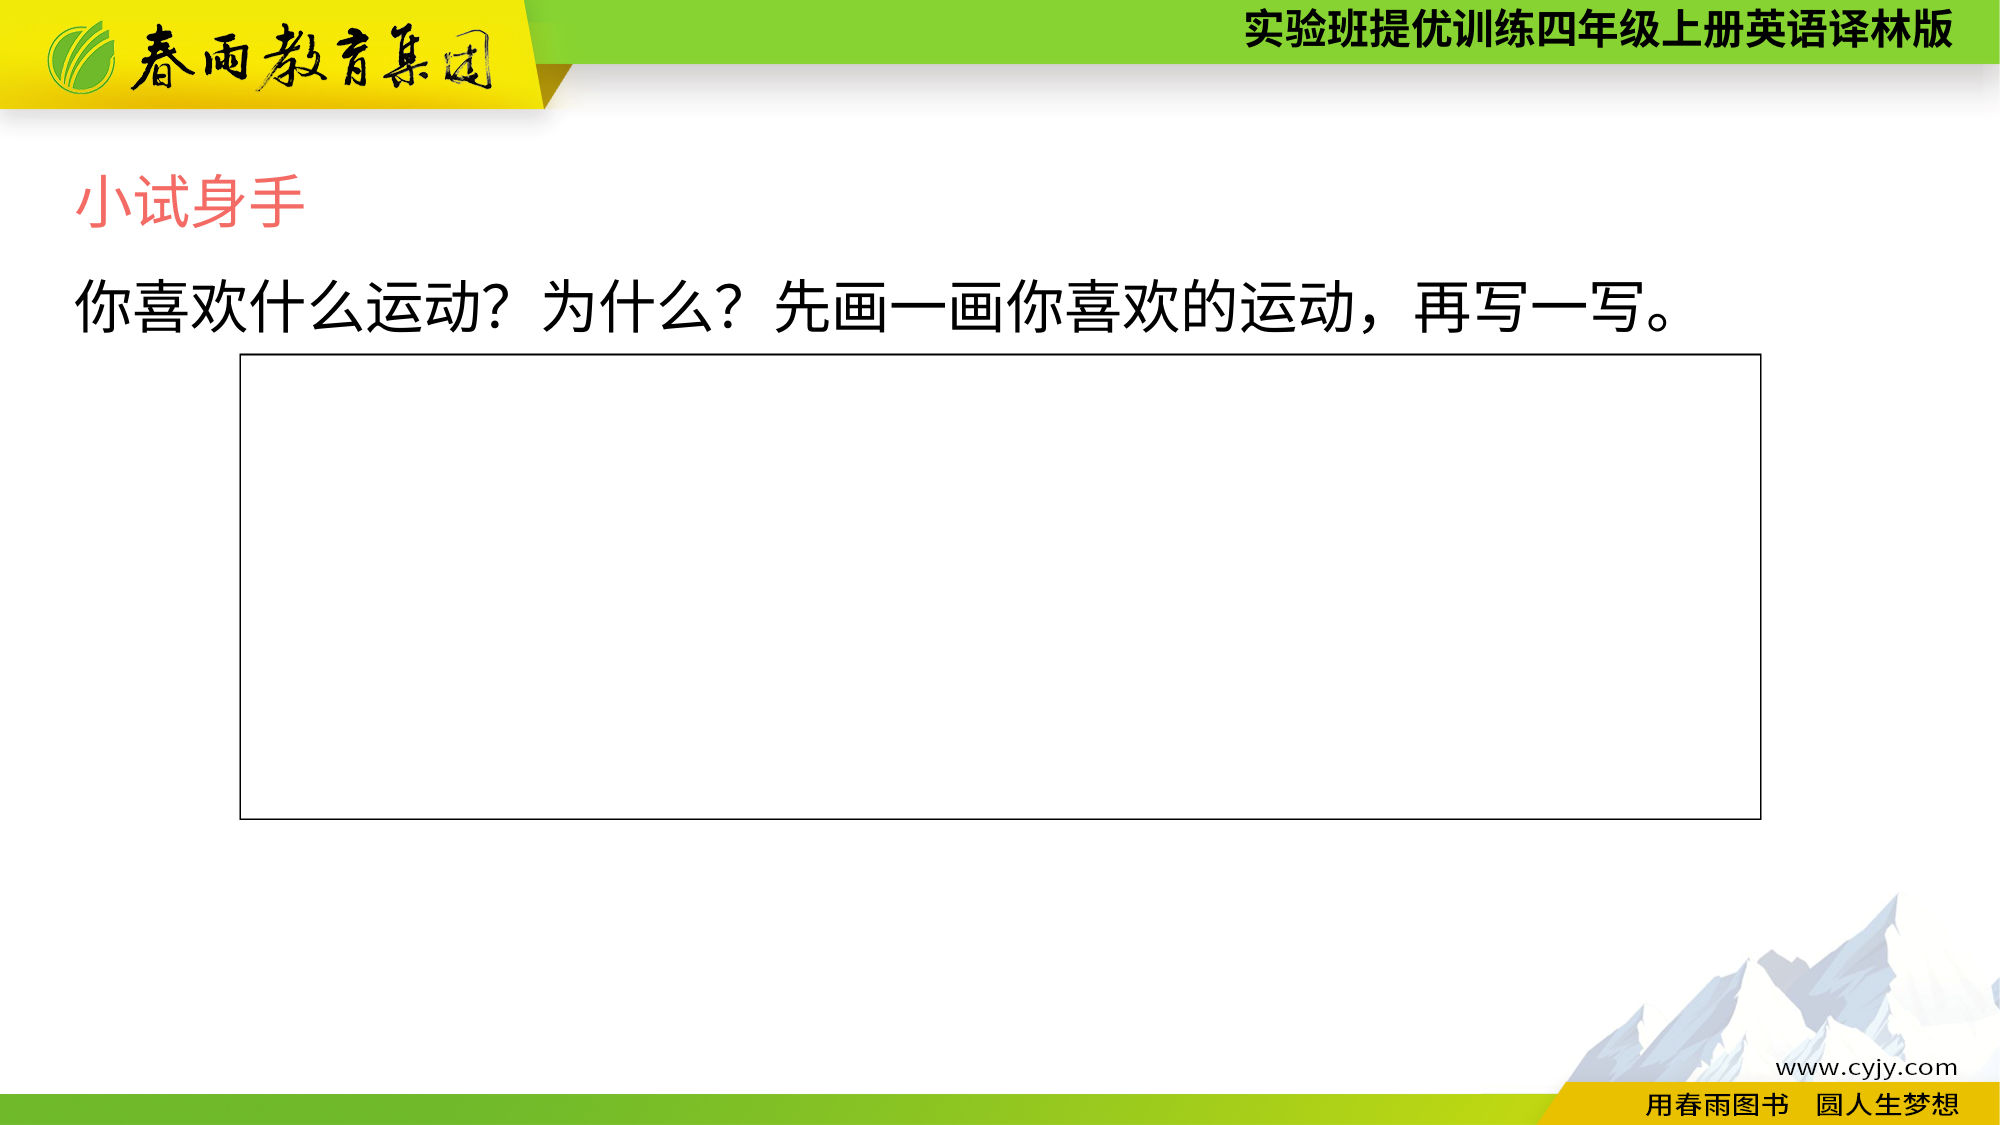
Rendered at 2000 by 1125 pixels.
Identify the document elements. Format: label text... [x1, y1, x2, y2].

list 小试身手 你喜欢什么运动？为什么？先画一画你喜欢的运动，再写一写。 [59, 122, 1944, 337]
picture [0, 0, 2000, 1125]
